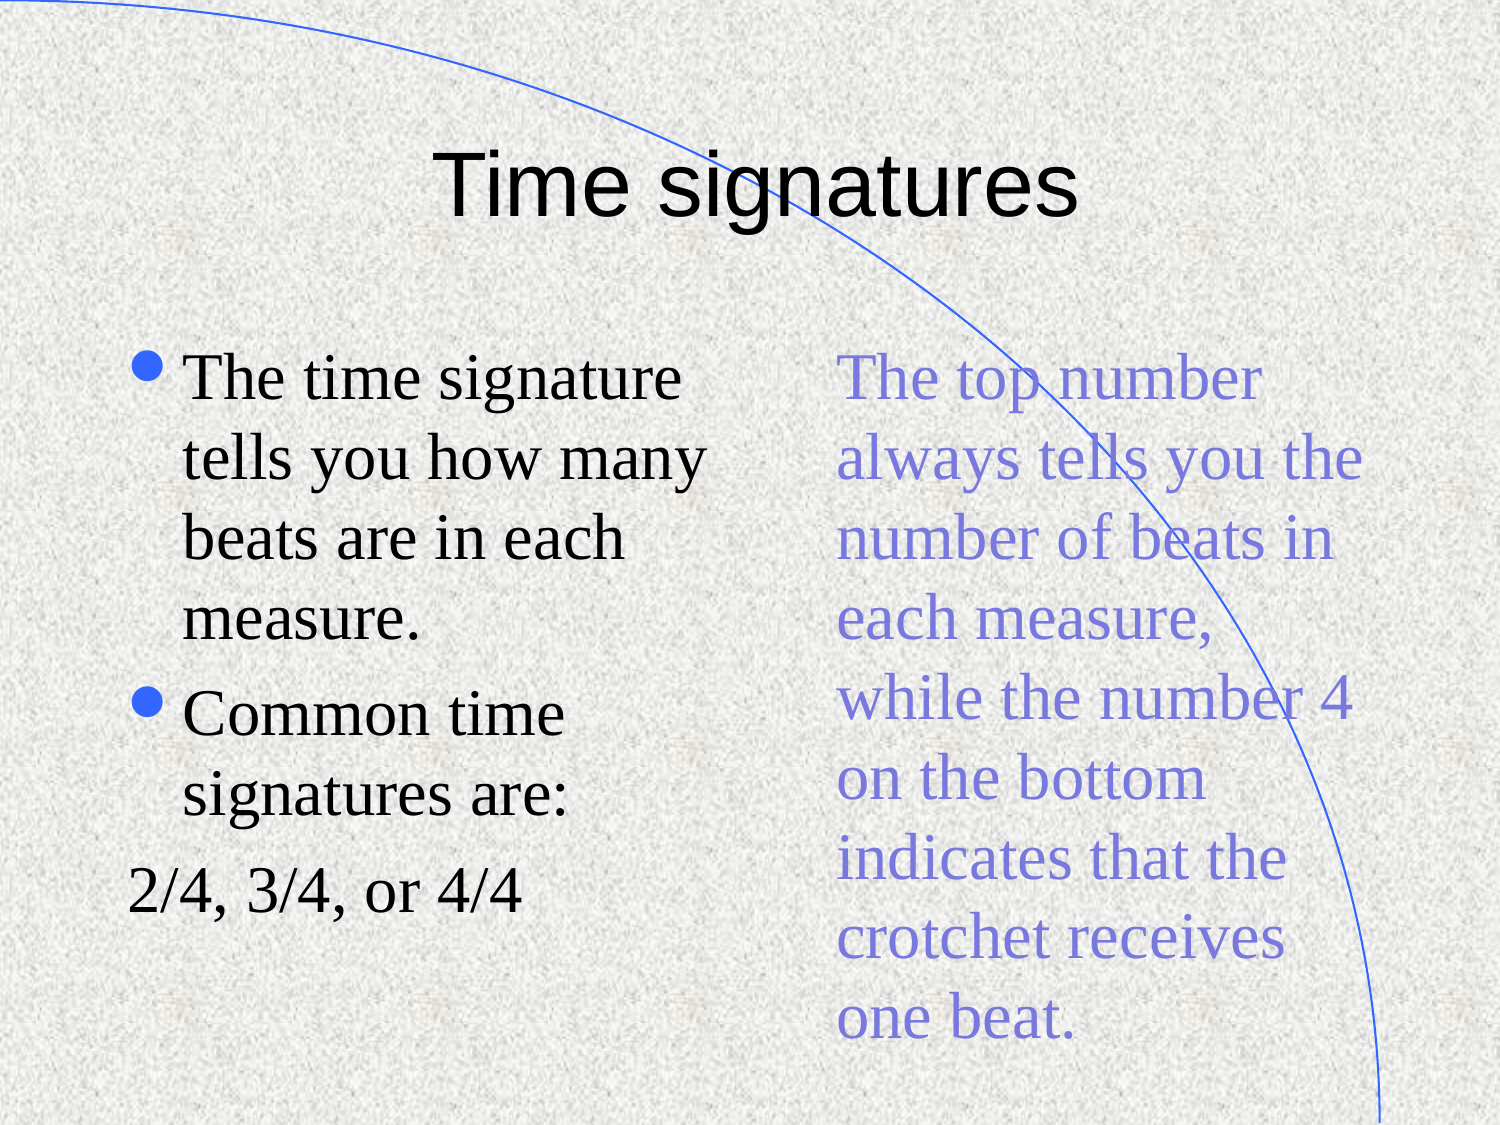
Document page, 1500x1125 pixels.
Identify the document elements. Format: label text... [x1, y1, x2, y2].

list The time signature tells you how many beats are in each measure. Common time signatures are: 2/4, 3/4, or 4/4 [112, 324, 735, 1001]
title Time signatures [49, 7, 1463, 243]
picture [0, 0, 1500, 1125]
list The top number always tells you the number of beats in each measure, while the number 4 on the bottom indicates that the crotchet receives one beat. [765, 324, 1389, 1061]
